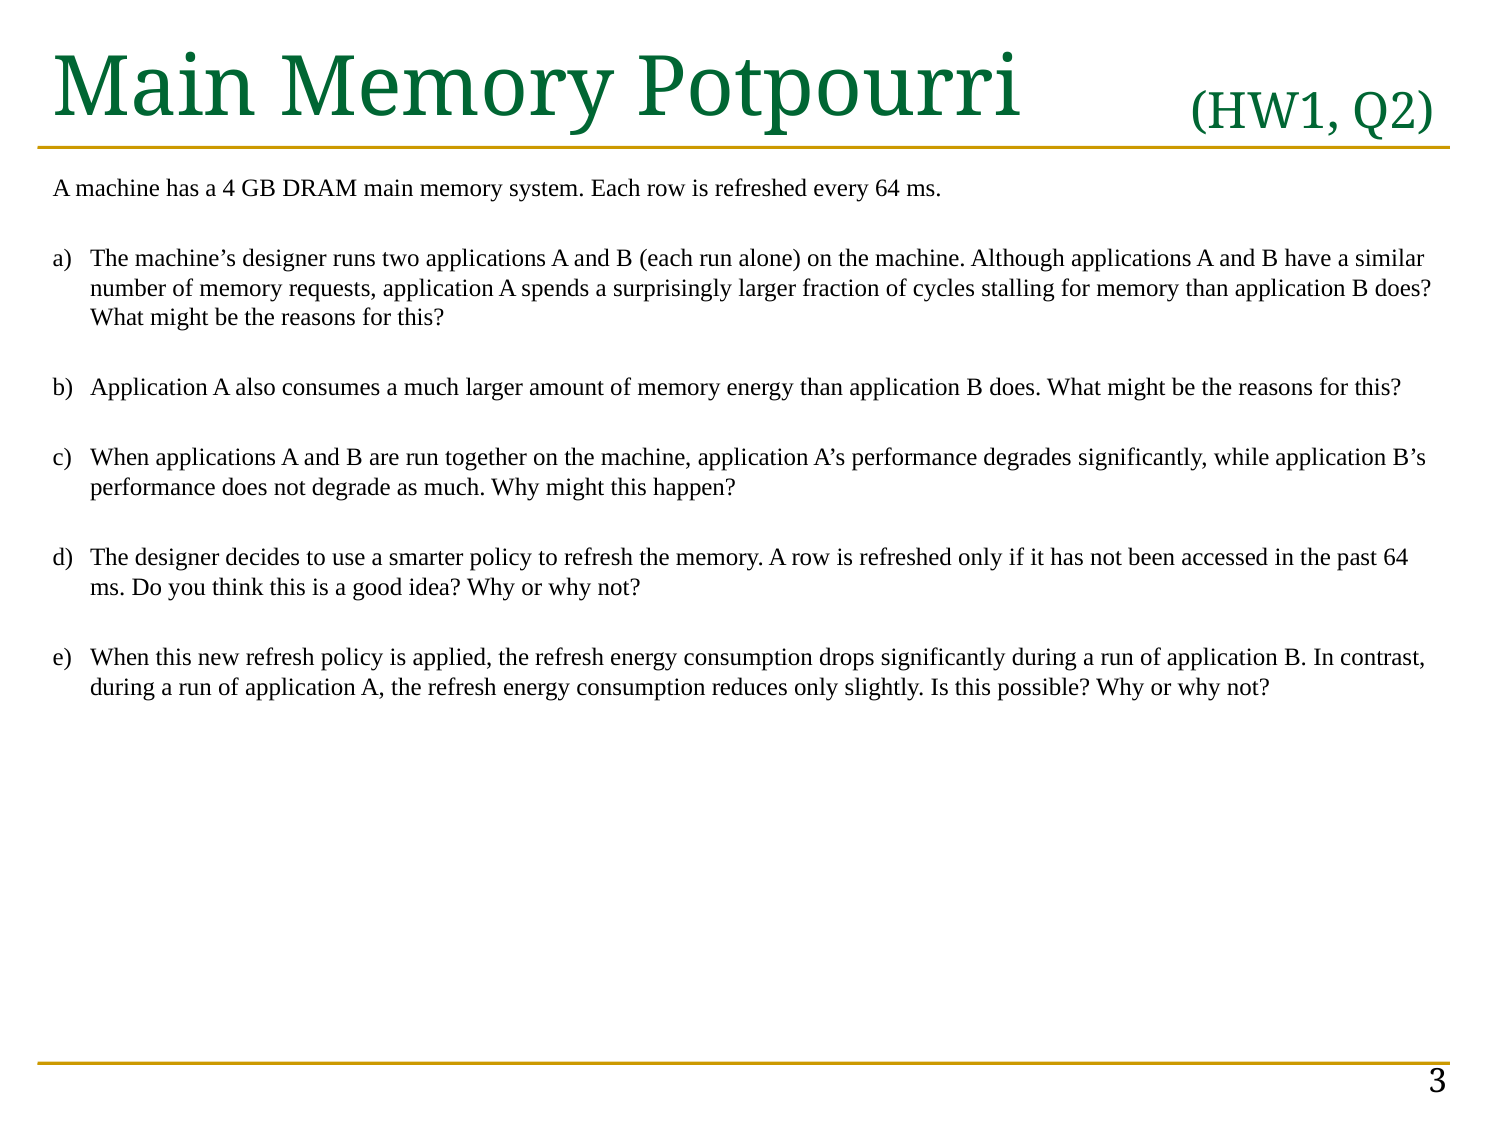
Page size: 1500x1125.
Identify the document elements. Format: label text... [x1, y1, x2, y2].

list A machine has a 4 GB DRAM main memory system. Each row is refreshed every 64 ms. The machine’s designer runs two applications A and B (each run alone) on the machine. Although applications A and B have a similar number of memory requests, application A spends a surprisingly larger fraction of cycles stalling for memory than application B does? What might be the reasons for this? Application A also consumes a much larger amount of memory energy than application B does. What might be the reasons for this? When applications A and B are run together on the machine, application A’s performance degrades significantly, while application B’s performance does not degrade as much. Why might this happen? The designer decides to use a smarter policy to refresh the memory. A row is refreshed only if it has not been accessed in the past 64 ms. Do you think this is a good idea? Why or why not? When this new refresh policy is applied, the refresh energy consumption drops significantly during a run of application B. In contrast, during a run of application A, the refresh energy consumption reduces only slightly. Is this possible? Why or why not? [37, 163, 1450, 1016]
slide_number 3 [1111, 1036, 1462, 1112]
title Main Memory Potpourri [37, 24, 1450, 163]
text_box (HW1, Q2) [1149, 71, 1450, 147]
